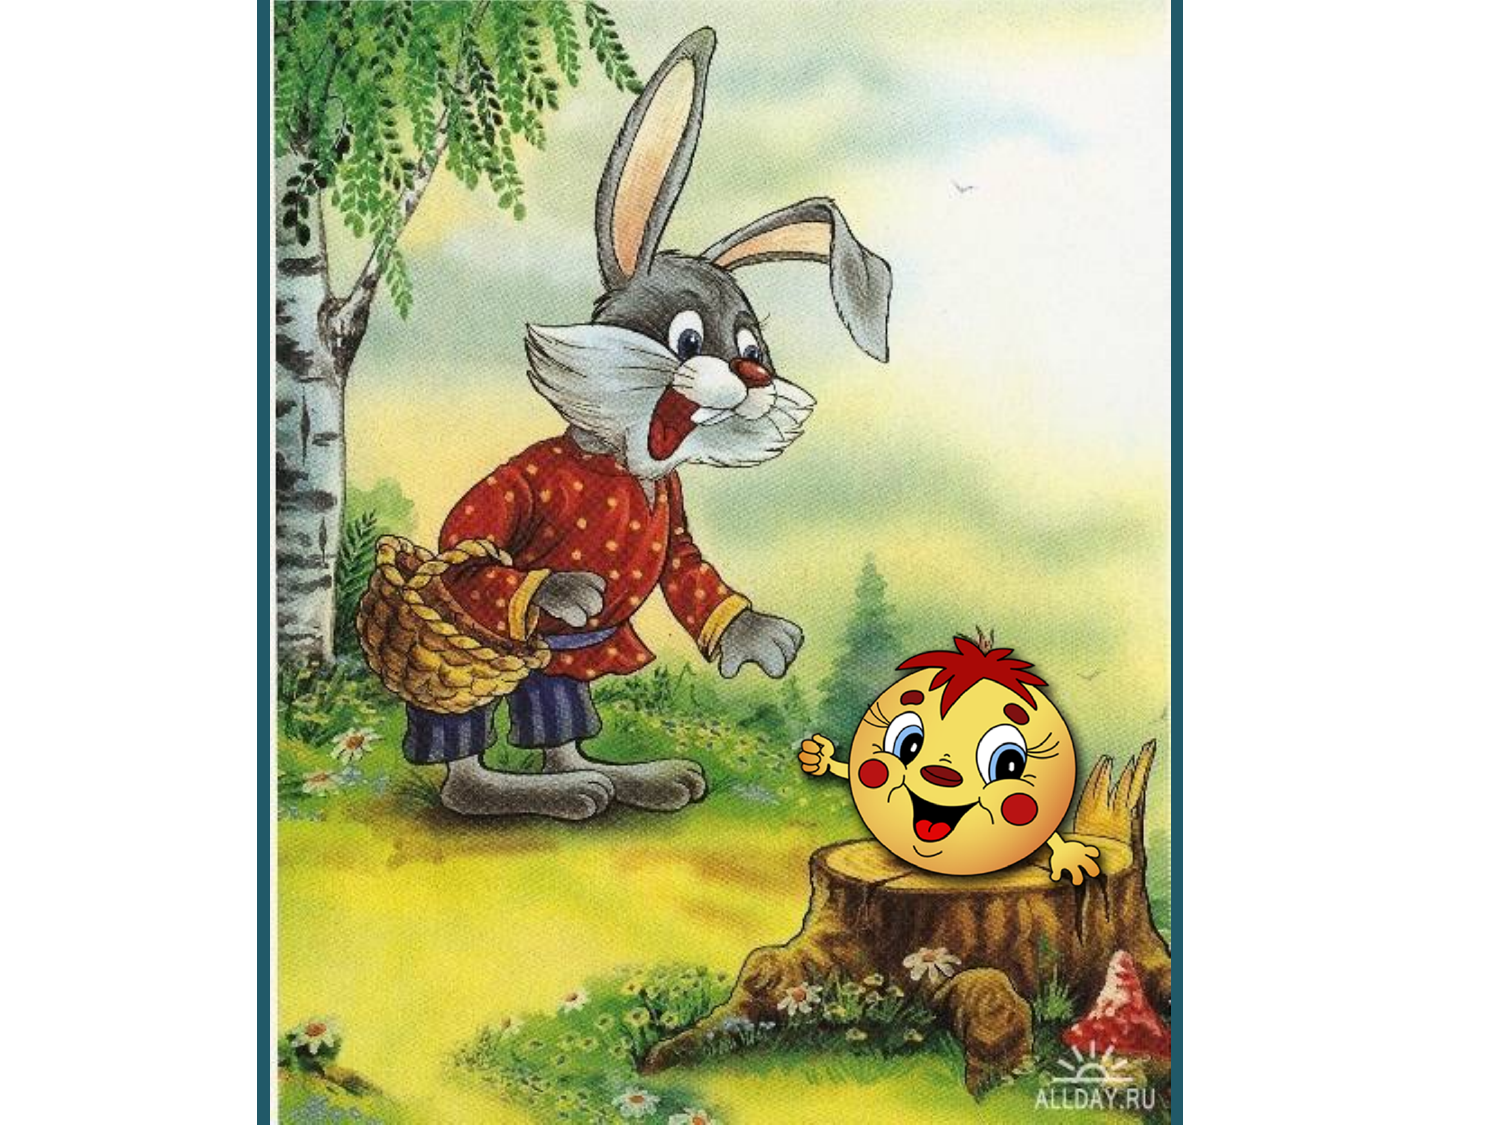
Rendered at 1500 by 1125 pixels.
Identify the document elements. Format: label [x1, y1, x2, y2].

picture [269, 0, 1174, 1125]
